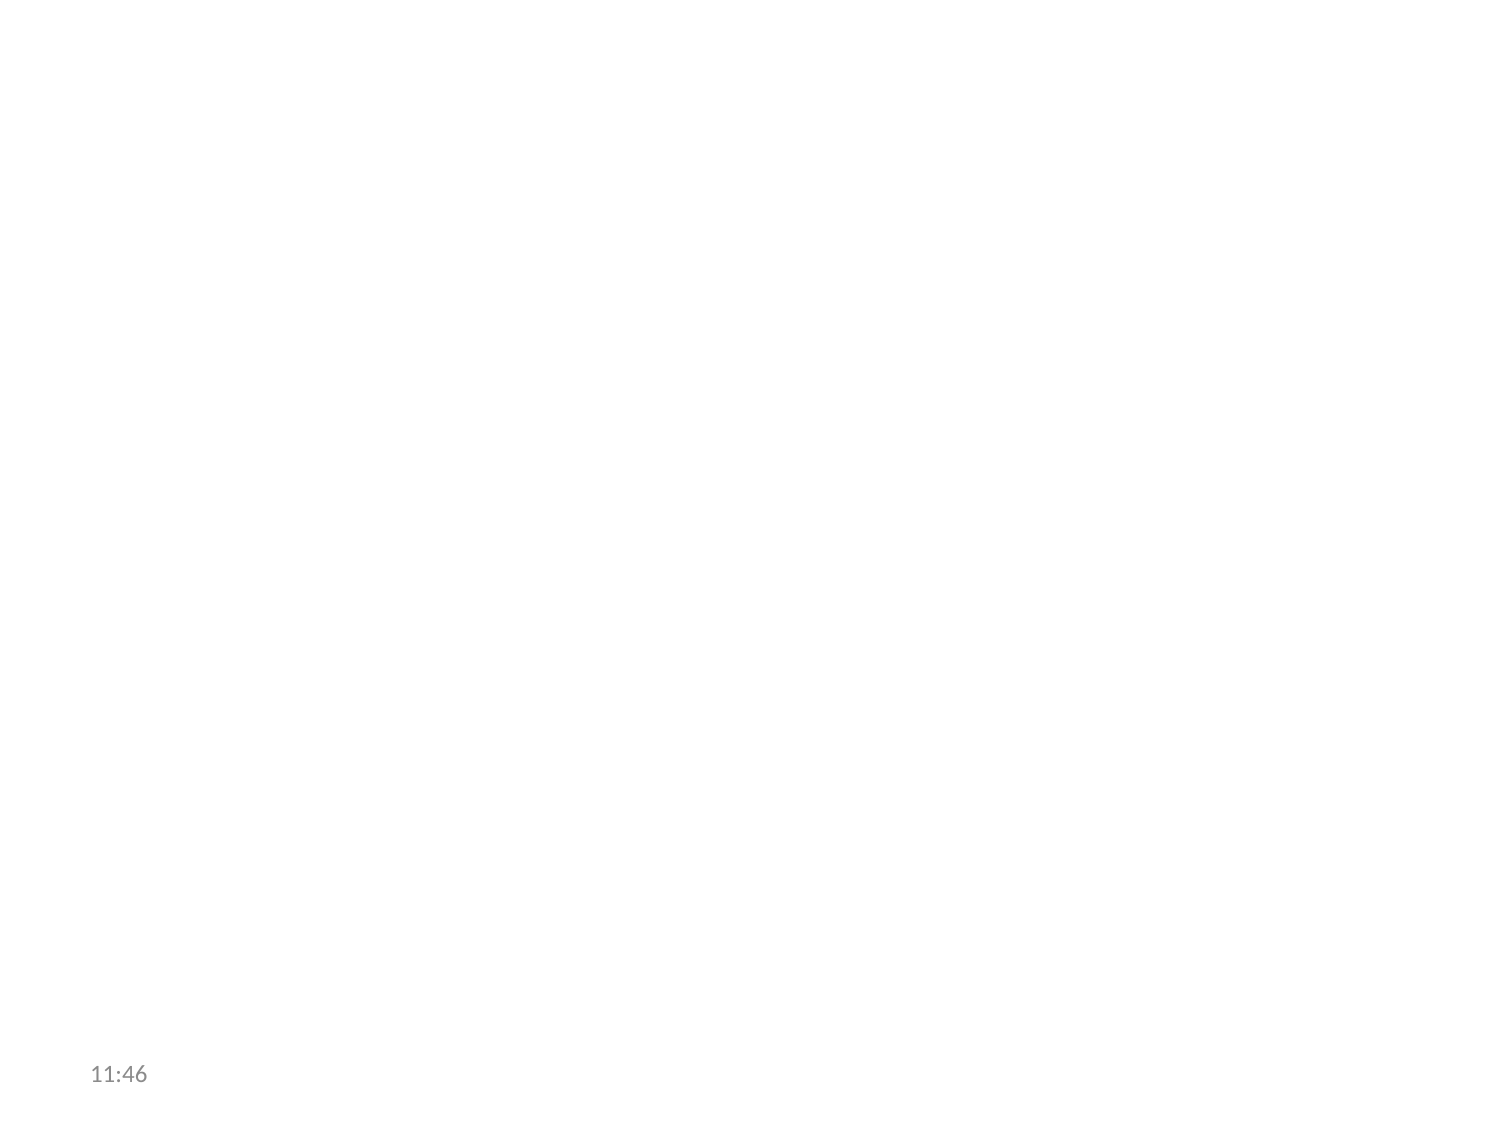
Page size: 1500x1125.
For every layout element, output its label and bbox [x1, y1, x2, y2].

slide_number [75, 1042, 425, 1103]
